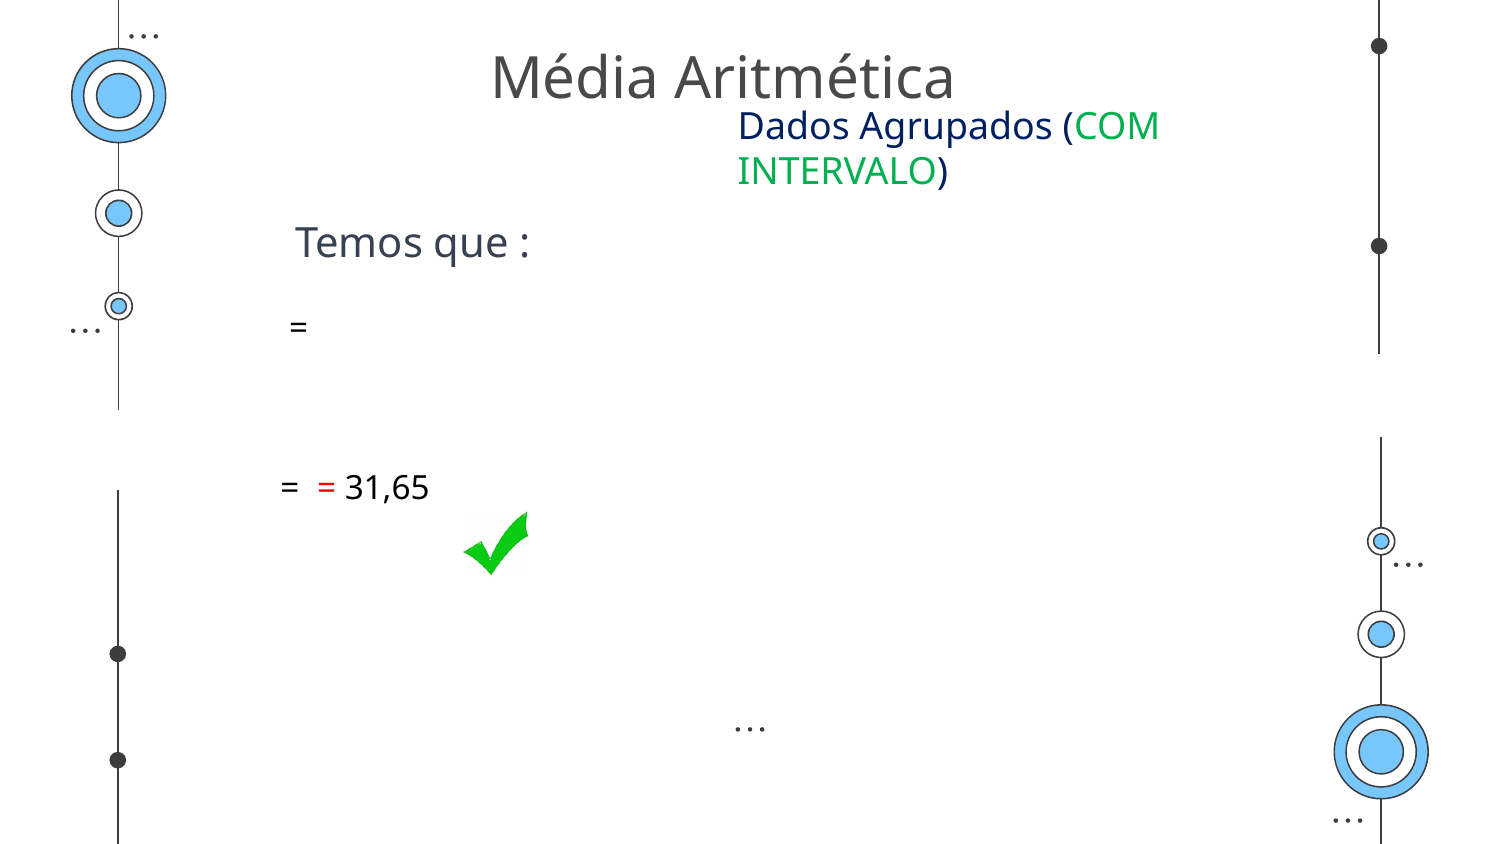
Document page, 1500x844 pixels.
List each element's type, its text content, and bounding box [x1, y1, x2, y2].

title Média Aritmética [328, 25, 1118, 120]
picture [461, 510, 529, 577]
text_box Dados Agrupados (COM INTERVALO) [722, 94, 1282, 200]
text_box Temos que : [280, 208, 744, 274]
